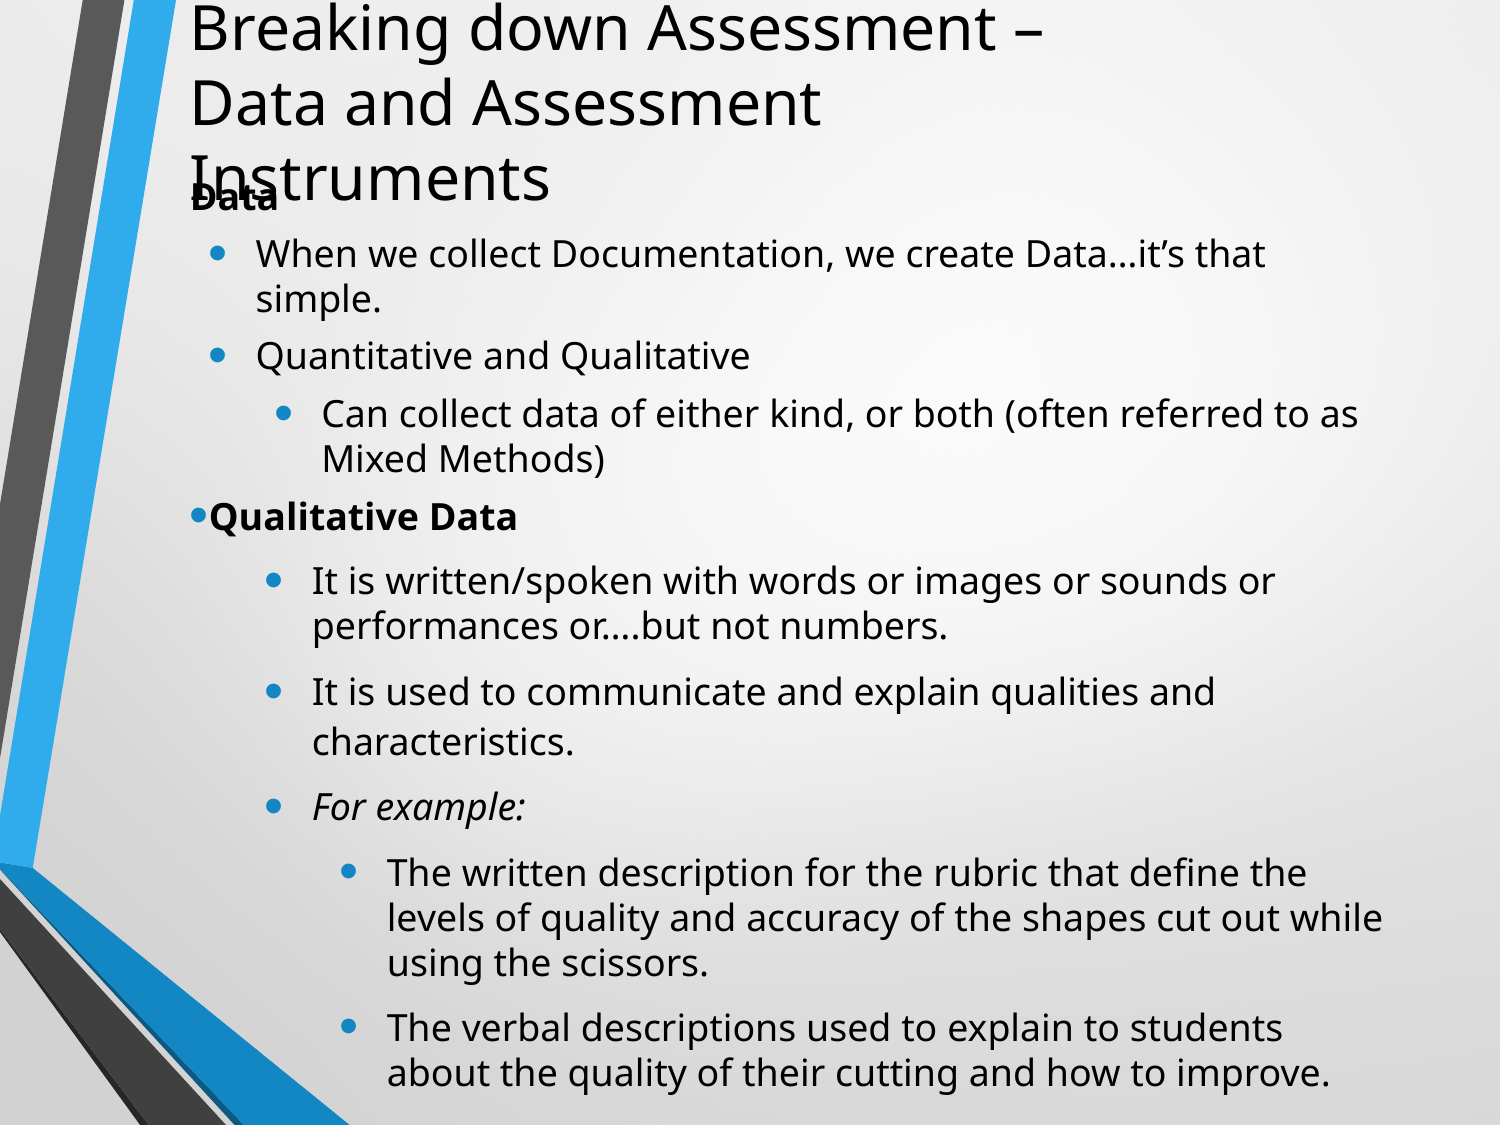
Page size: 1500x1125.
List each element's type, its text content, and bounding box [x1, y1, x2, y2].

title Breaking down Assessment – Data and Assessment Instruments [174, 50, 1217, 150]
text_box Data When we collect Documentation, we create Data…it’s that simple. Quantitative and Qualitative Can collect data of either kind, or both (often referred to as Mixed Methods) Qualitative Data It is written/spoken with words or images or sounds or performances or….but not numbers. It is used to communicate and explain qualities and characteristics. For example: The written description for the rubric that define the levels of quality and accuracy of the shapes cut out while using the scissors. The verbal descriptions used to explain to students about the quality of their cutting and how to improve. [174, 324, 1403, 1125]
